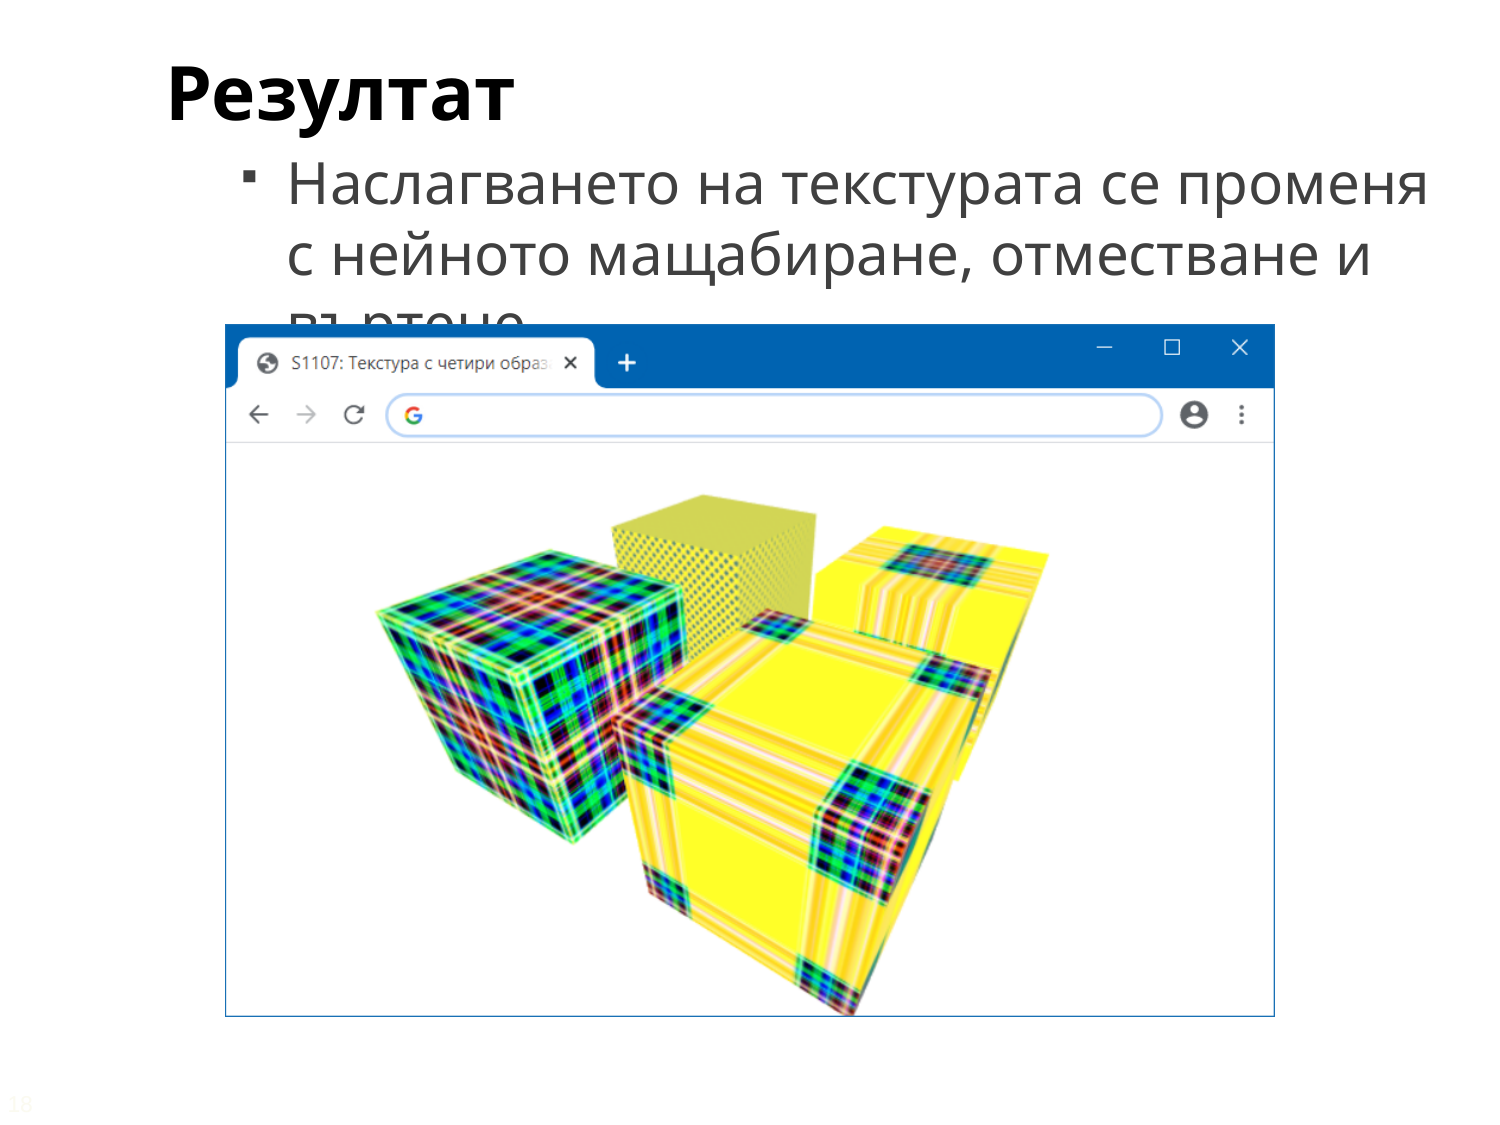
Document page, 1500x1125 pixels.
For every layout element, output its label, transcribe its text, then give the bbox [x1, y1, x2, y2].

list Резултат Наслагването на текстурата се променя с нейното мащабиране, отместване и въртене [150, 37, 1488, 1113]
picture [224, 324, 1276, 1017]
